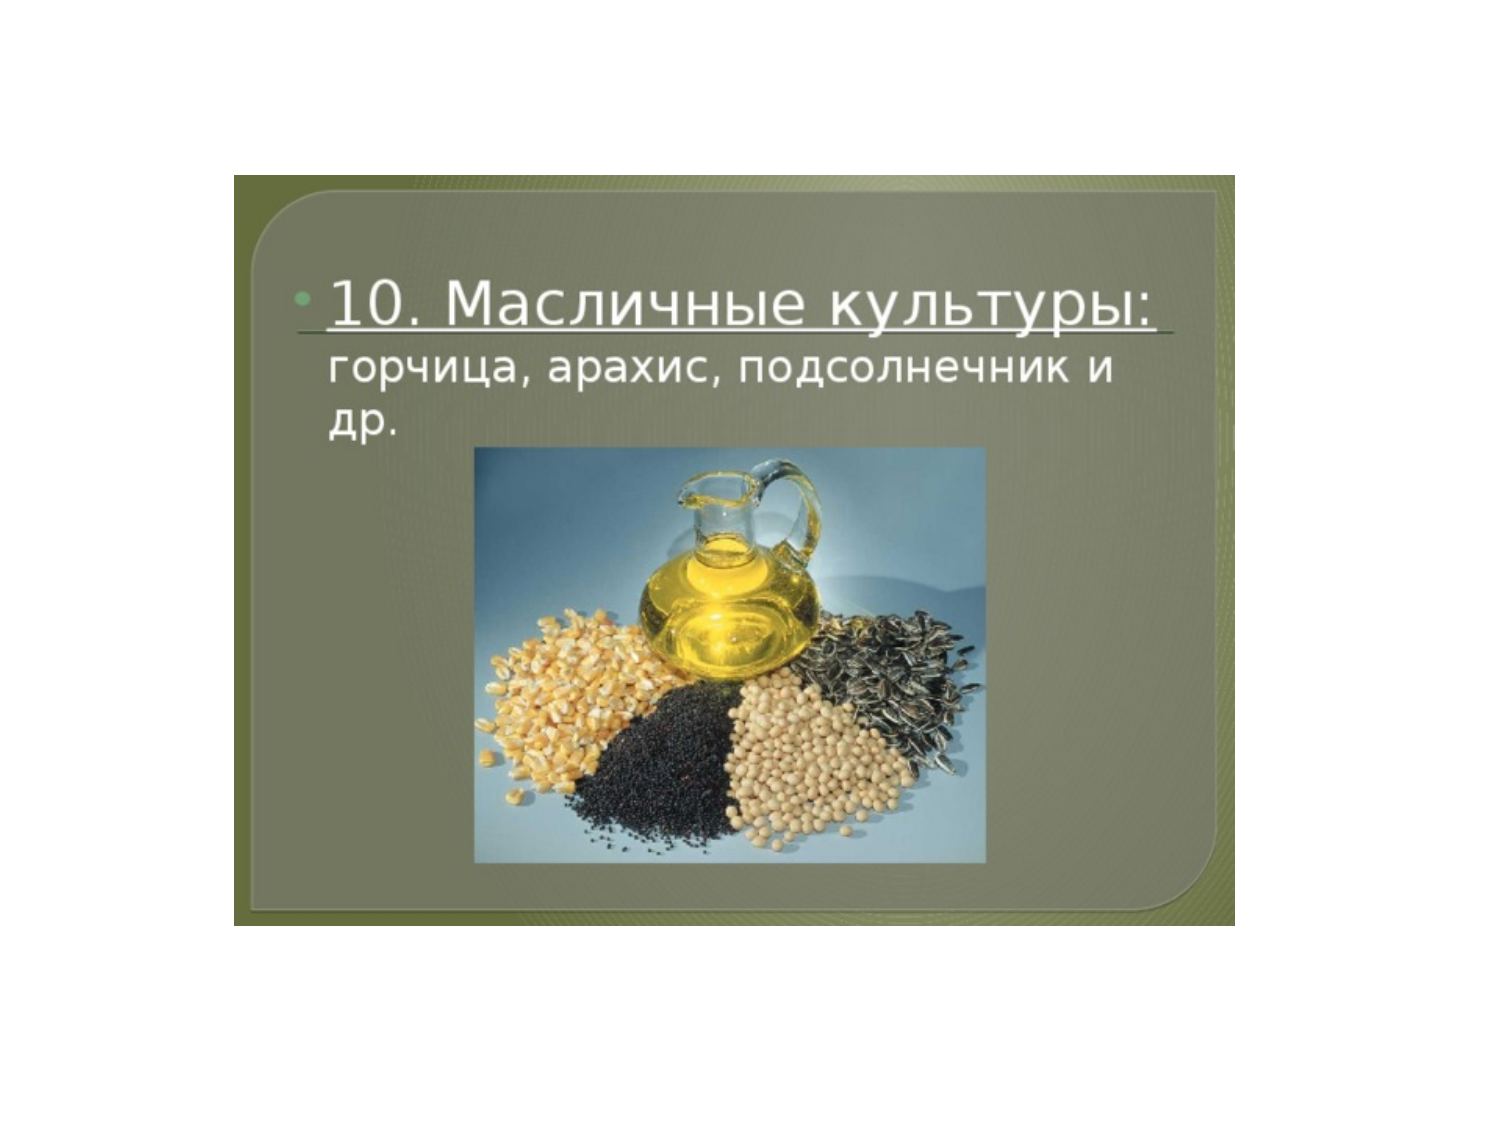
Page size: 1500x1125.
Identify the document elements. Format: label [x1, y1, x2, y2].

picture [234, 175, 1235, 926]
